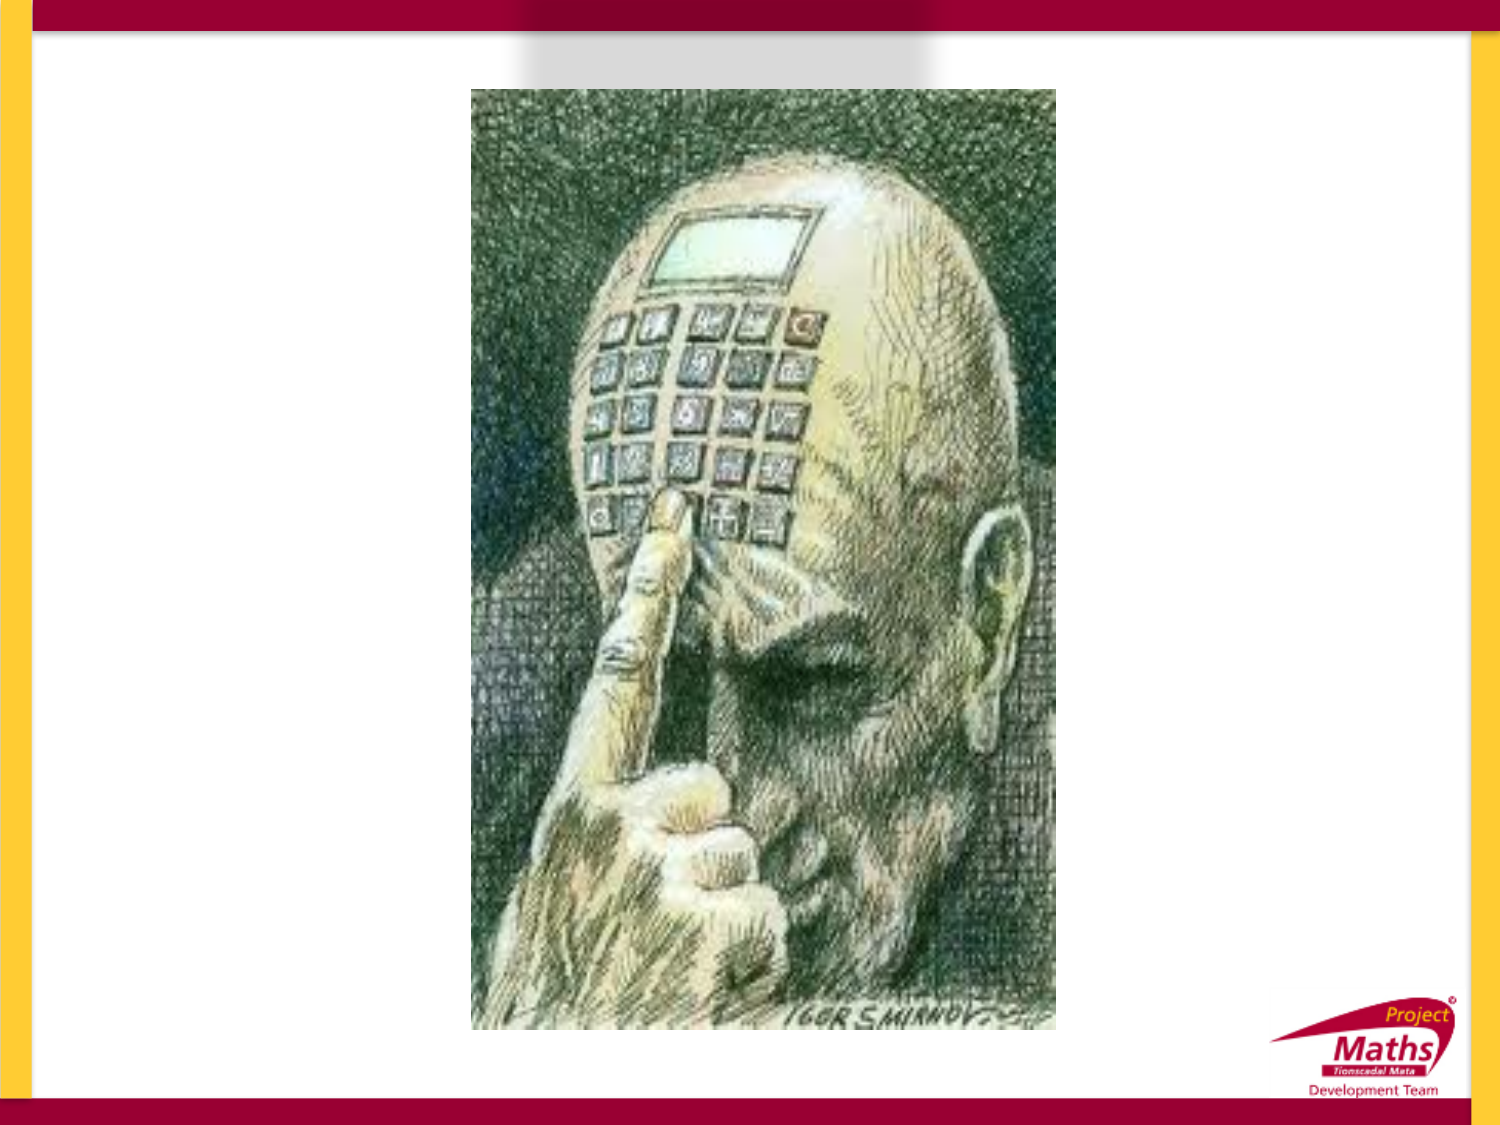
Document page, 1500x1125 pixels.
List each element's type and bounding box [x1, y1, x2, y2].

picture [1269, 987, 1466, 1098]
picture [471, 89, 1057, 1031]
